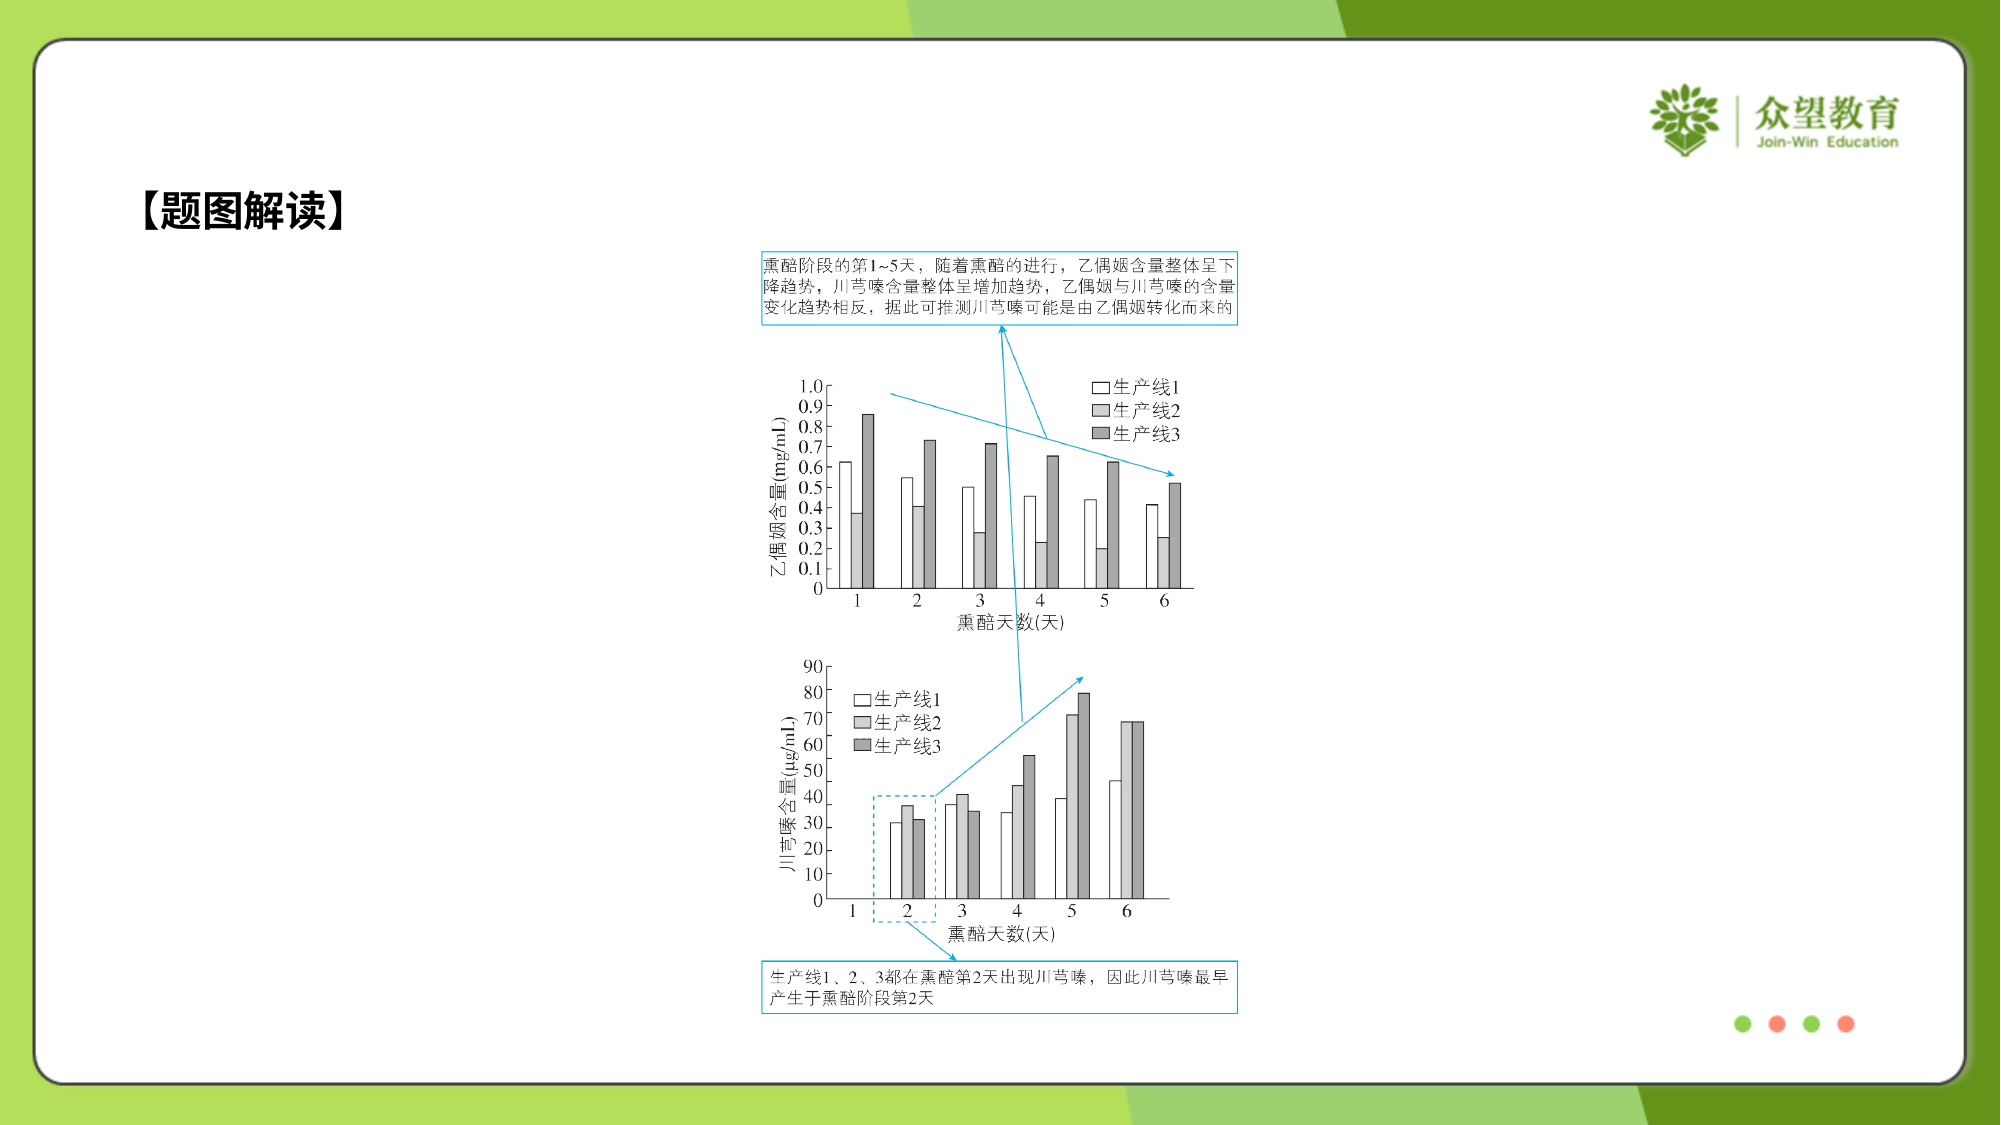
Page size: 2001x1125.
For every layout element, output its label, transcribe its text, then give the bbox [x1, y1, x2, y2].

text_box 【题图解读】 [118, 159, 1883, 227]
picture [0, 0, 2000, 1125]
